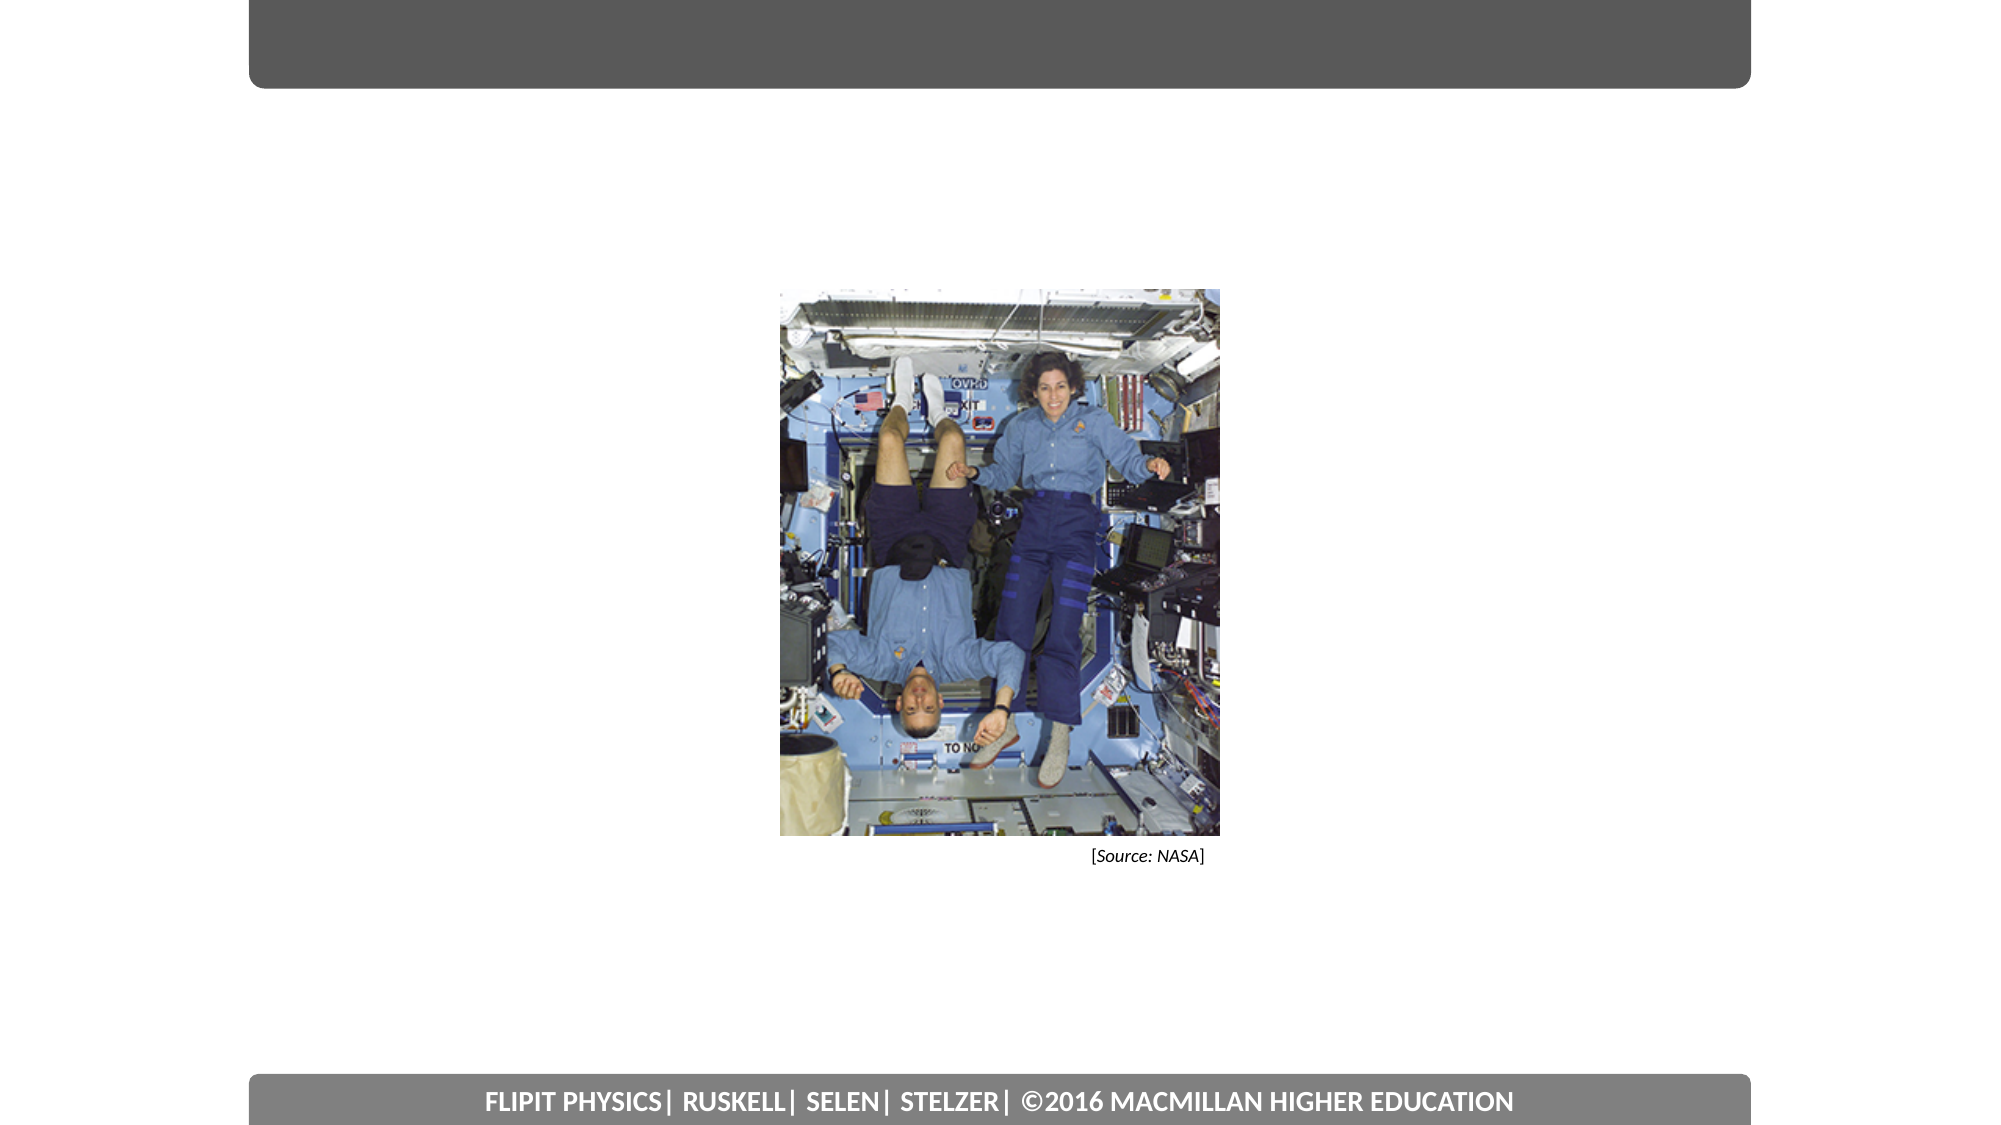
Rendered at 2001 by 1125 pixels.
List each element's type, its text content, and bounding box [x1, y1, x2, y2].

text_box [249, 1074, 1750, 1125]
picture [780, 288, 1220, 836]
text_box [Source: NASA] [780, 836, 1220, 874]
text_box [248, 0, 1752, 89]
